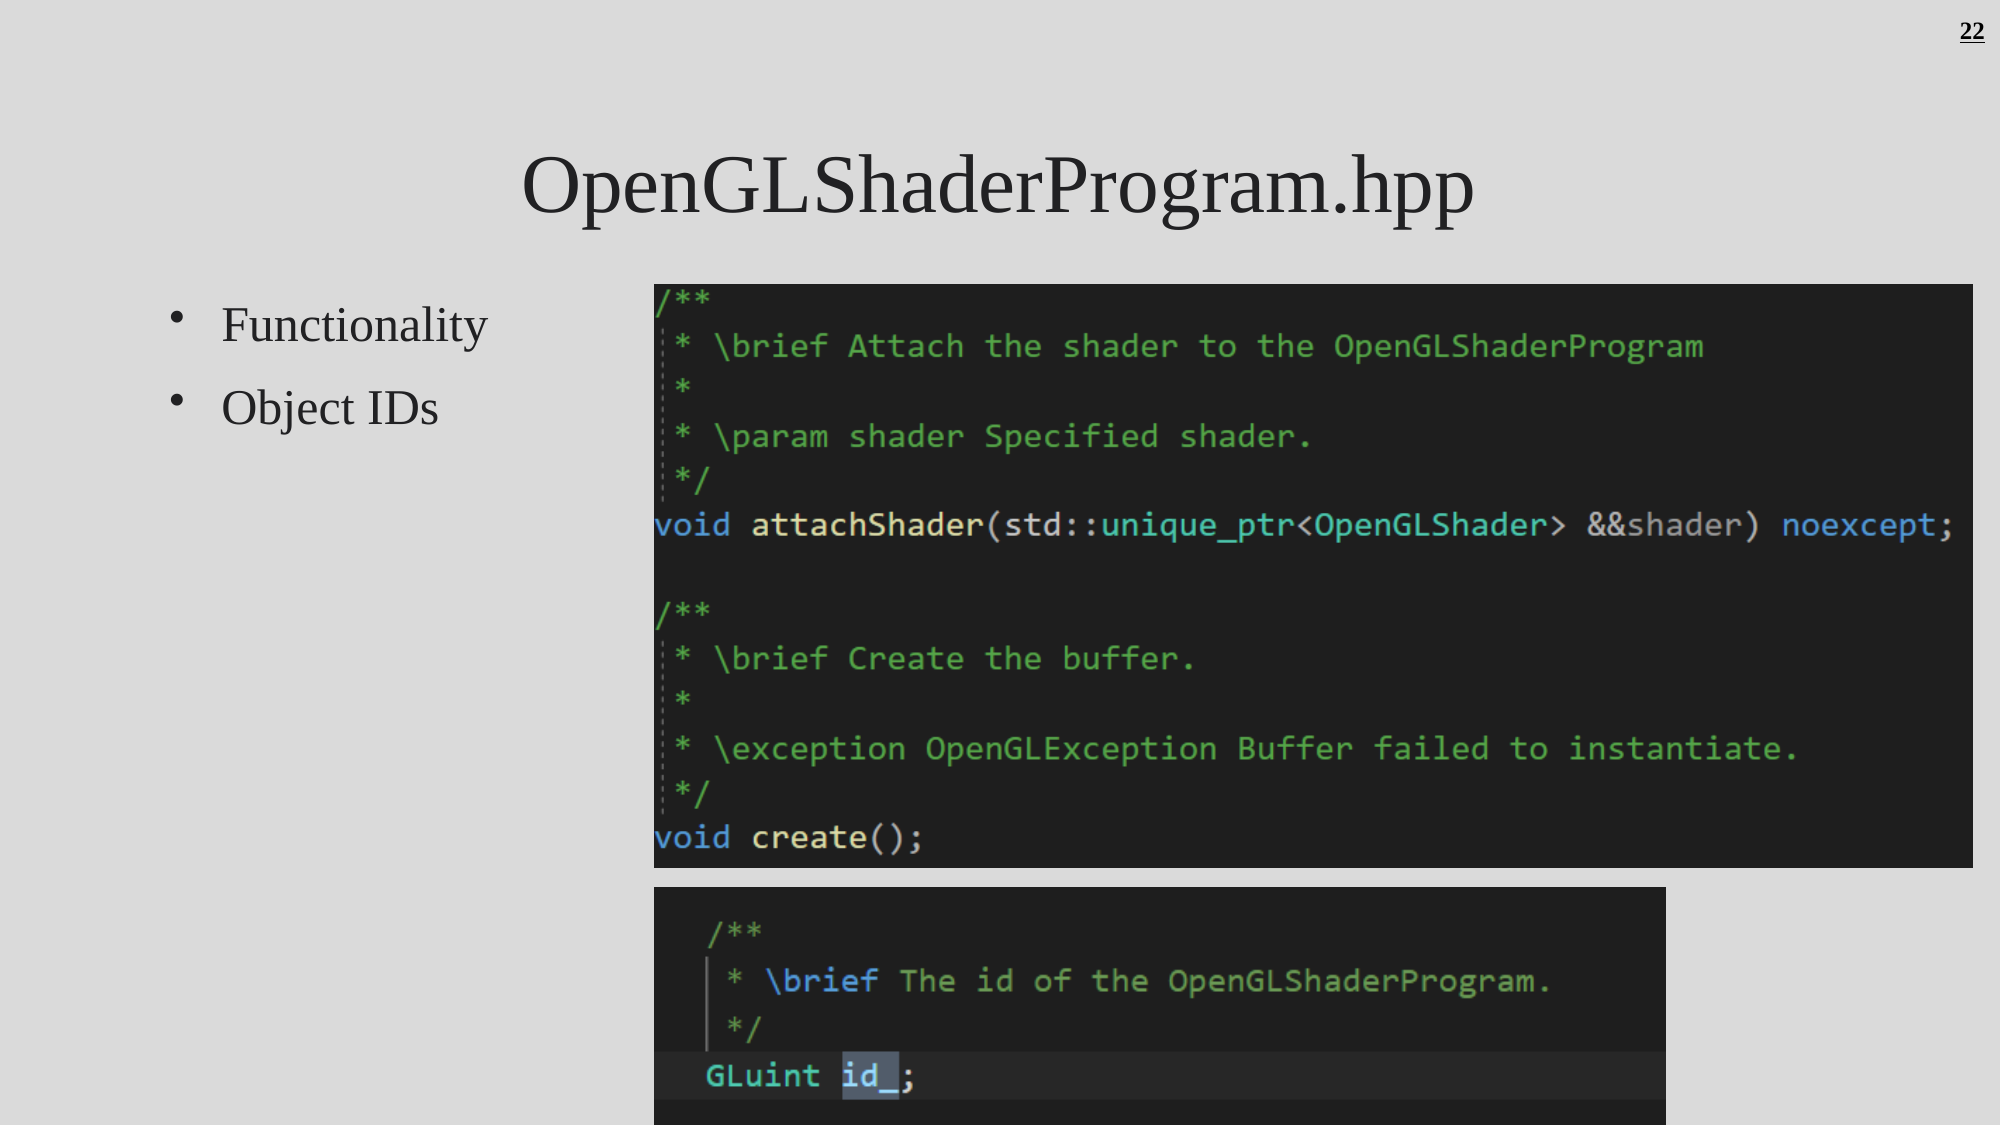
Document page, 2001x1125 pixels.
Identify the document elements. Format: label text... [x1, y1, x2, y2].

picture [654, 283, 1973, 869]
title OpenGLShaderProgram.hpp [149, 99, 1849, 260]
slide_number 22 [1876, 0, 2000, 60]
picture [654, 887, 1666, 1125]
list Functionality Object IDs [149, 284, 1849, 950]
